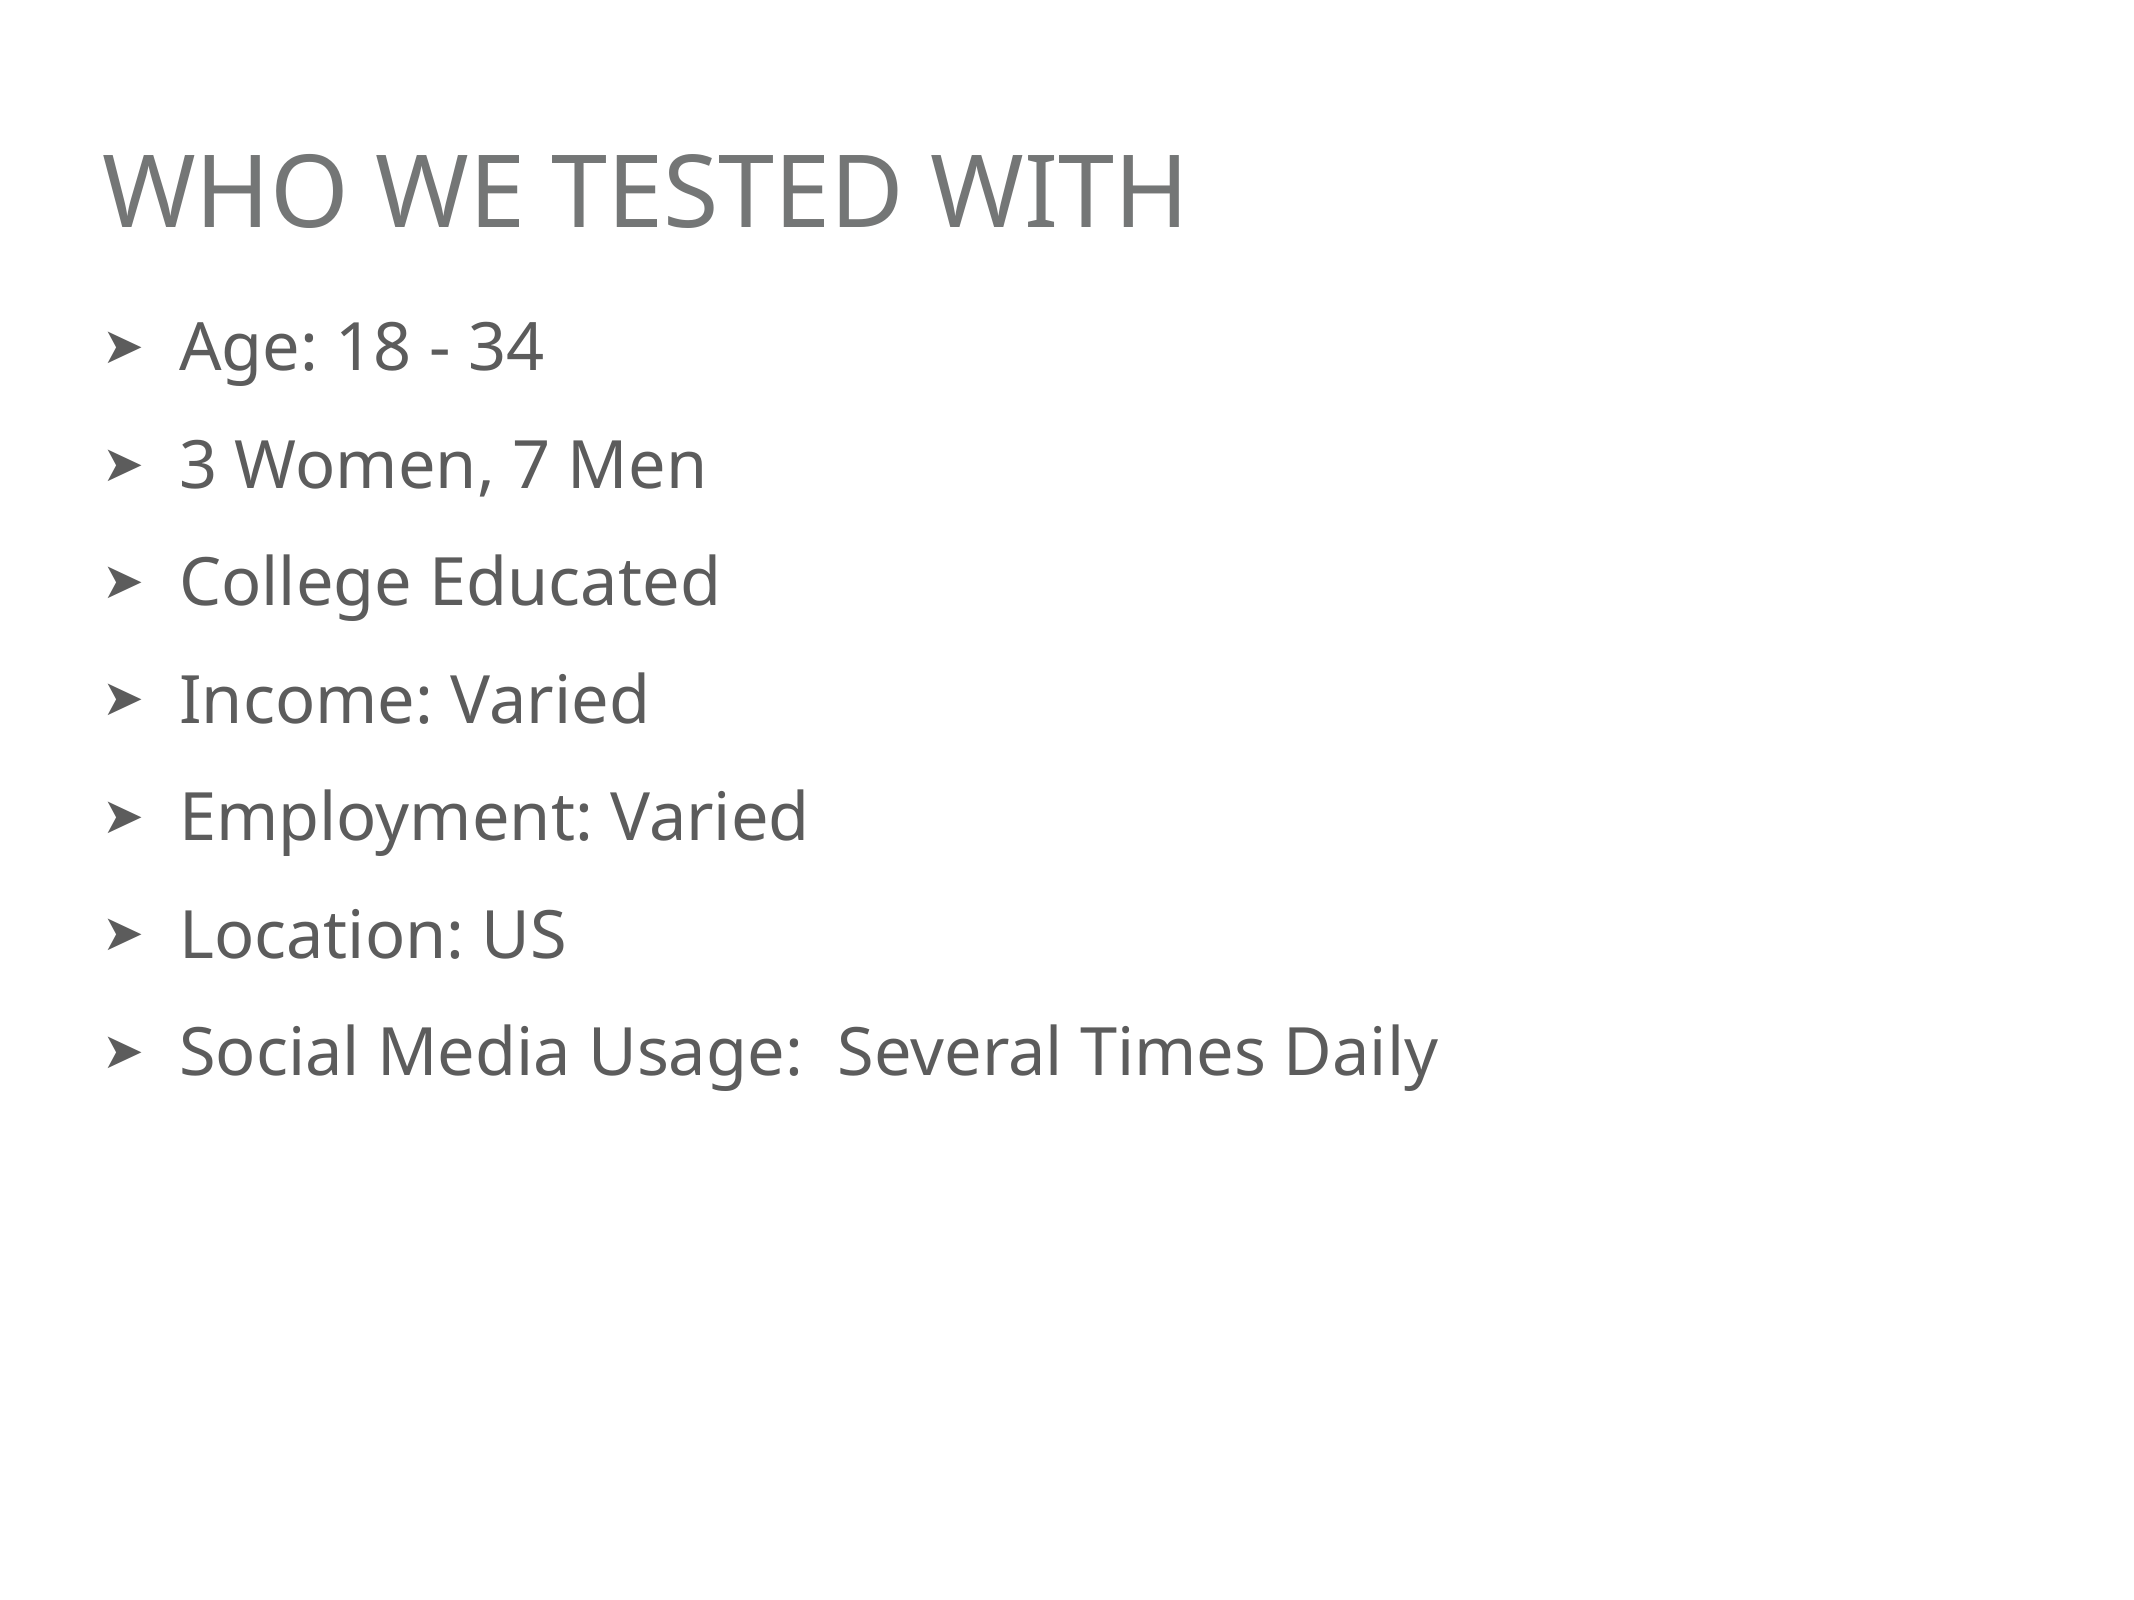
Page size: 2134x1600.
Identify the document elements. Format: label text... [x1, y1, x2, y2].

title Who we tested with [93, 118, 2041, 238]
list Age: 18 - 34 3 Women, 7 Men College Educated Income: Varied Employment: Varied Location: US Social Media Usage: Several Times Daily [93, 295, 2041, 1482]
